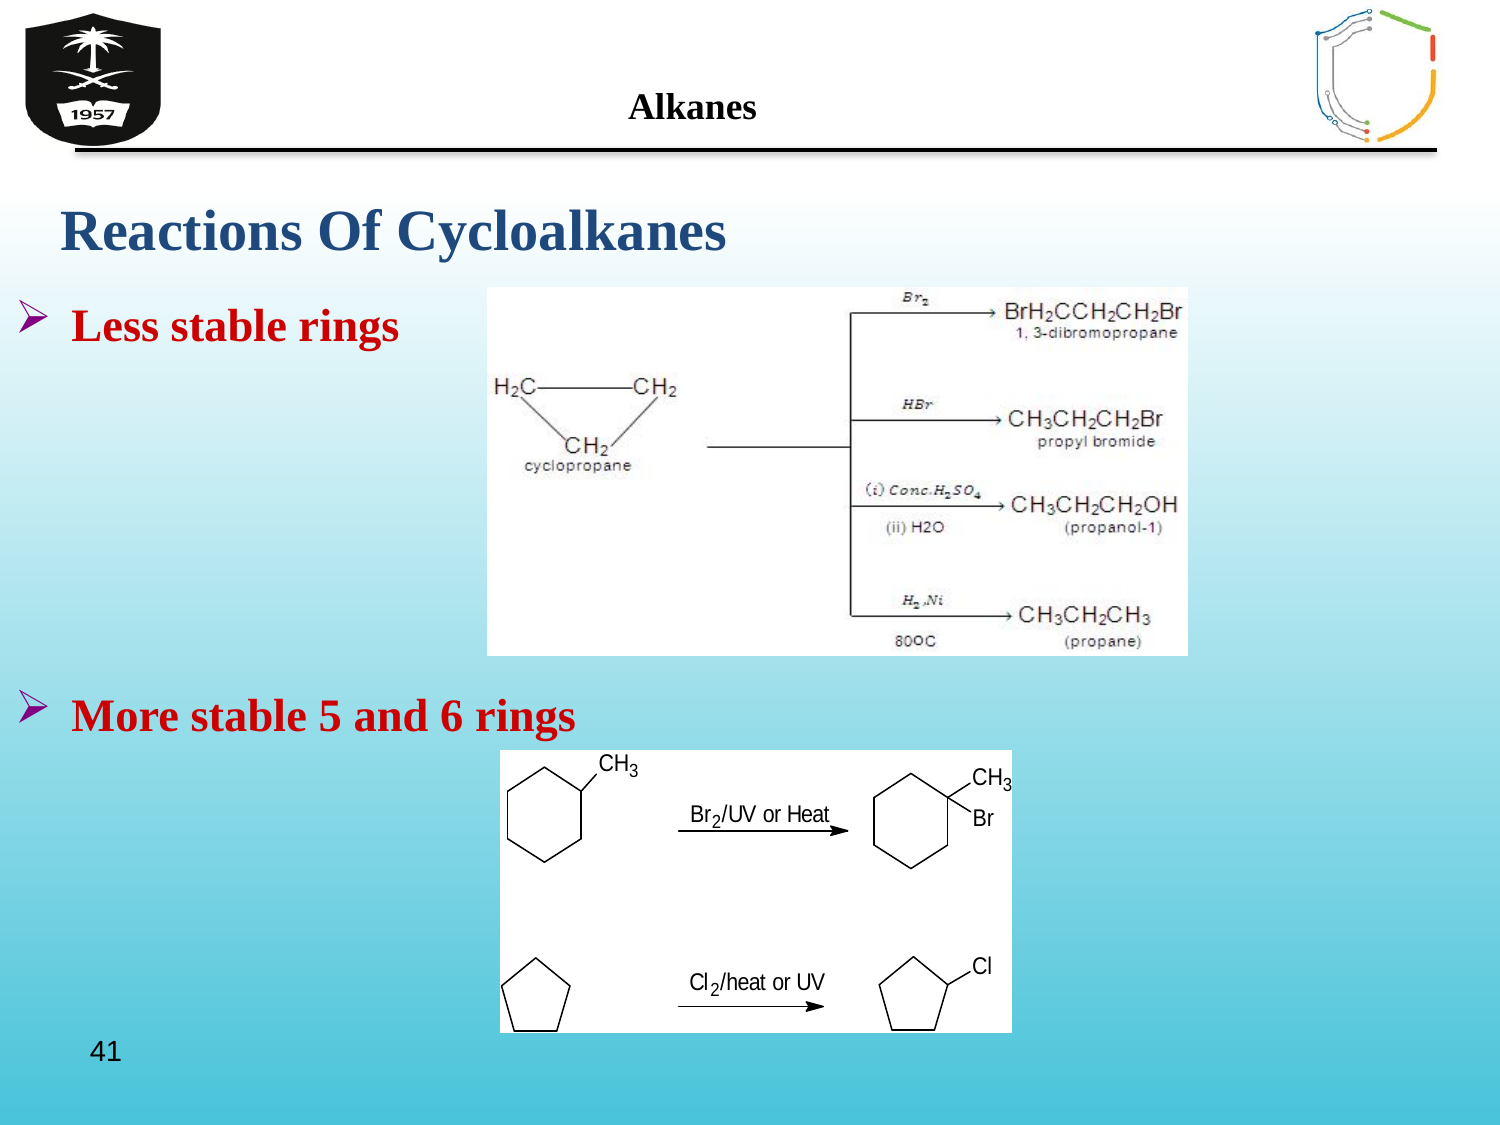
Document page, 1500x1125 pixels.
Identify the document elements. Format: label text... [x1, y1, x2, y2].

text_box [499, 749, 1013, 1034]
picture [24, 12, 163, 151]
text_box 41 [75, 1024, 425, 1103]
picture [1287, 0, 1463, 165]
picture [487, 287, 1188, 657]
text_box Alkanes [613, 74, 773, 135]
list Less stable rings More stable 5 and 6 rings [0, 287, 1350, 750]
title Reactions Of Cycloalkanes [24, 174, 763, 280]
